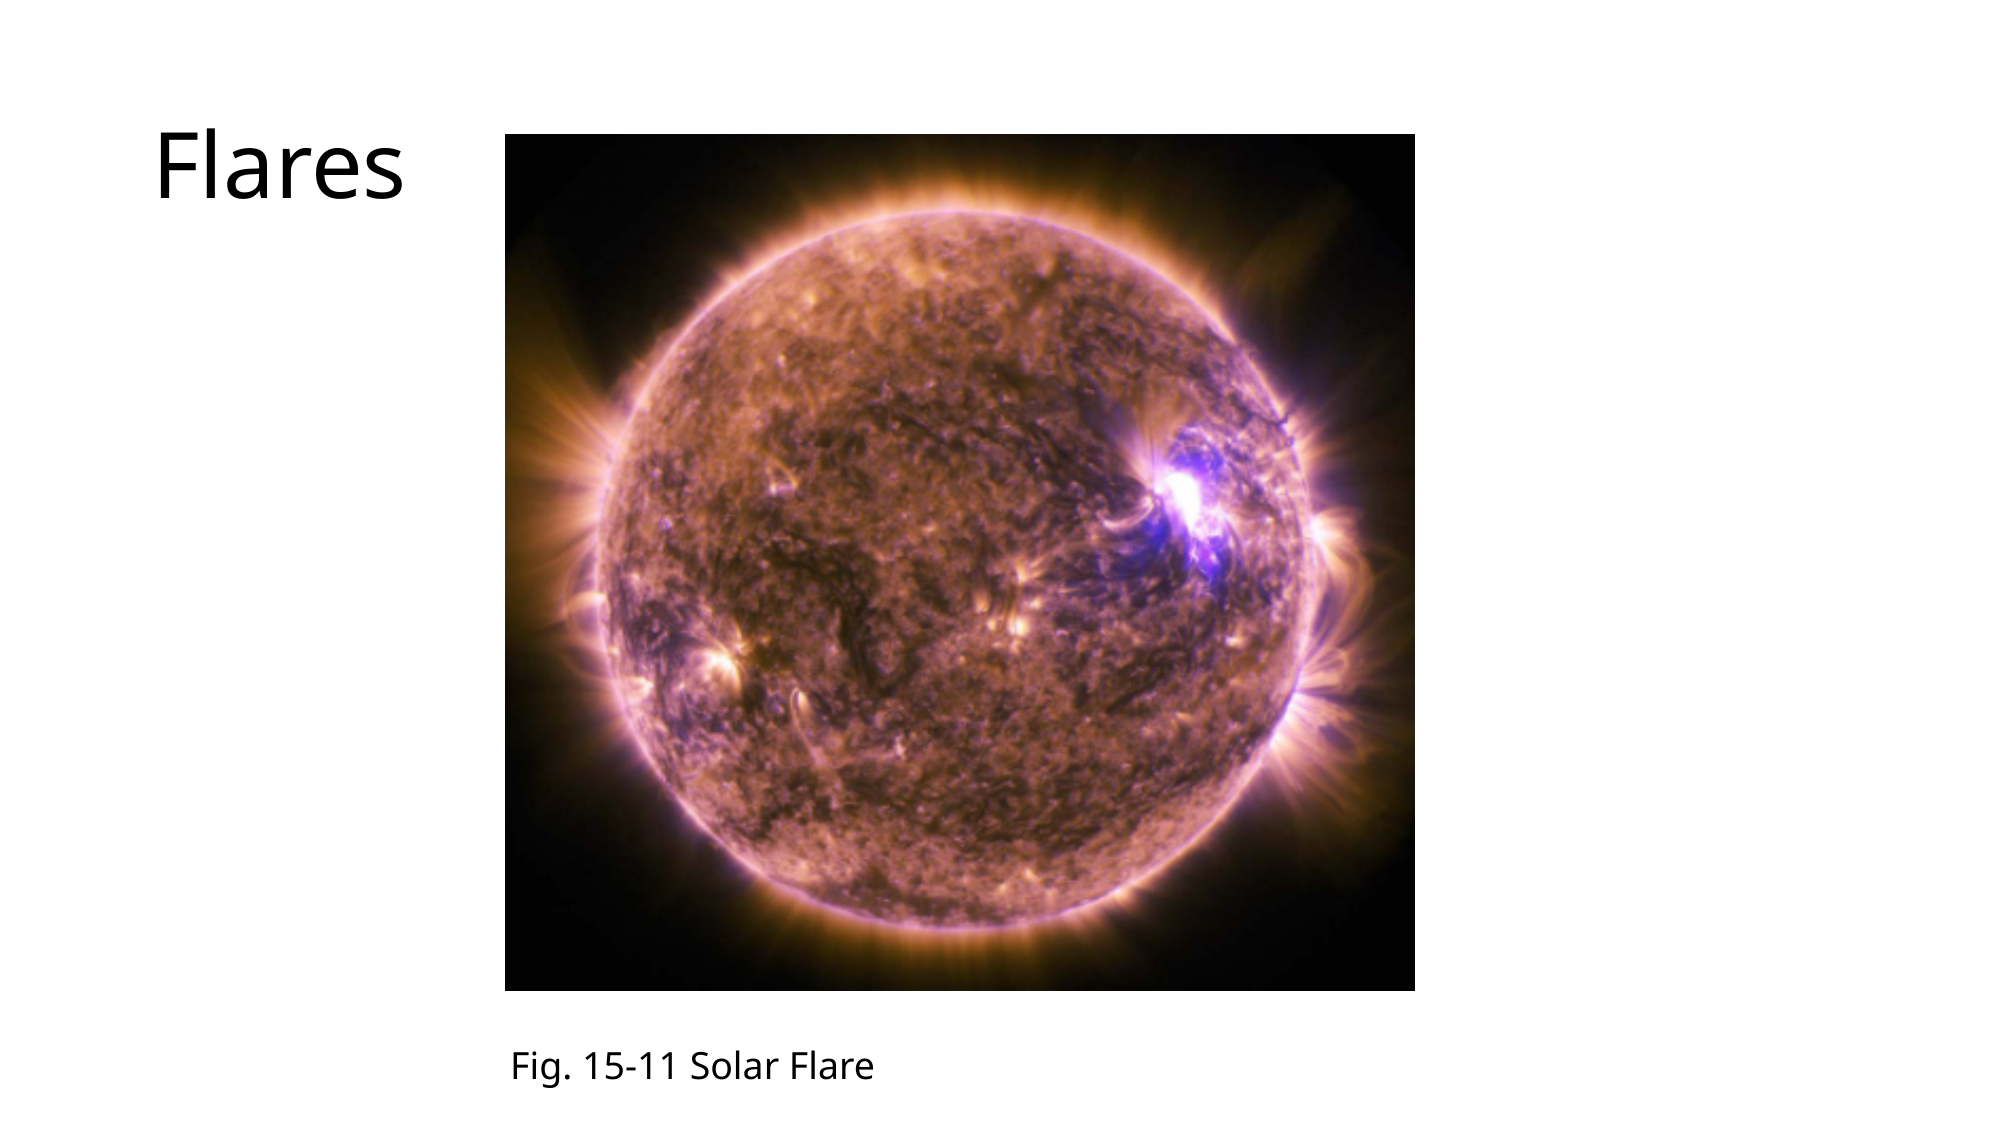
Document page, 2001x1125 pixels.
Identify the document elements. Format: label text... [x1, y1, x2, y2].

title Flares [137, 59, 1863, 278]
text_box Fig. 15-11 Solar Flare [495, 1034, 910, 1095]
picture [505, 133, 1416, 992]
